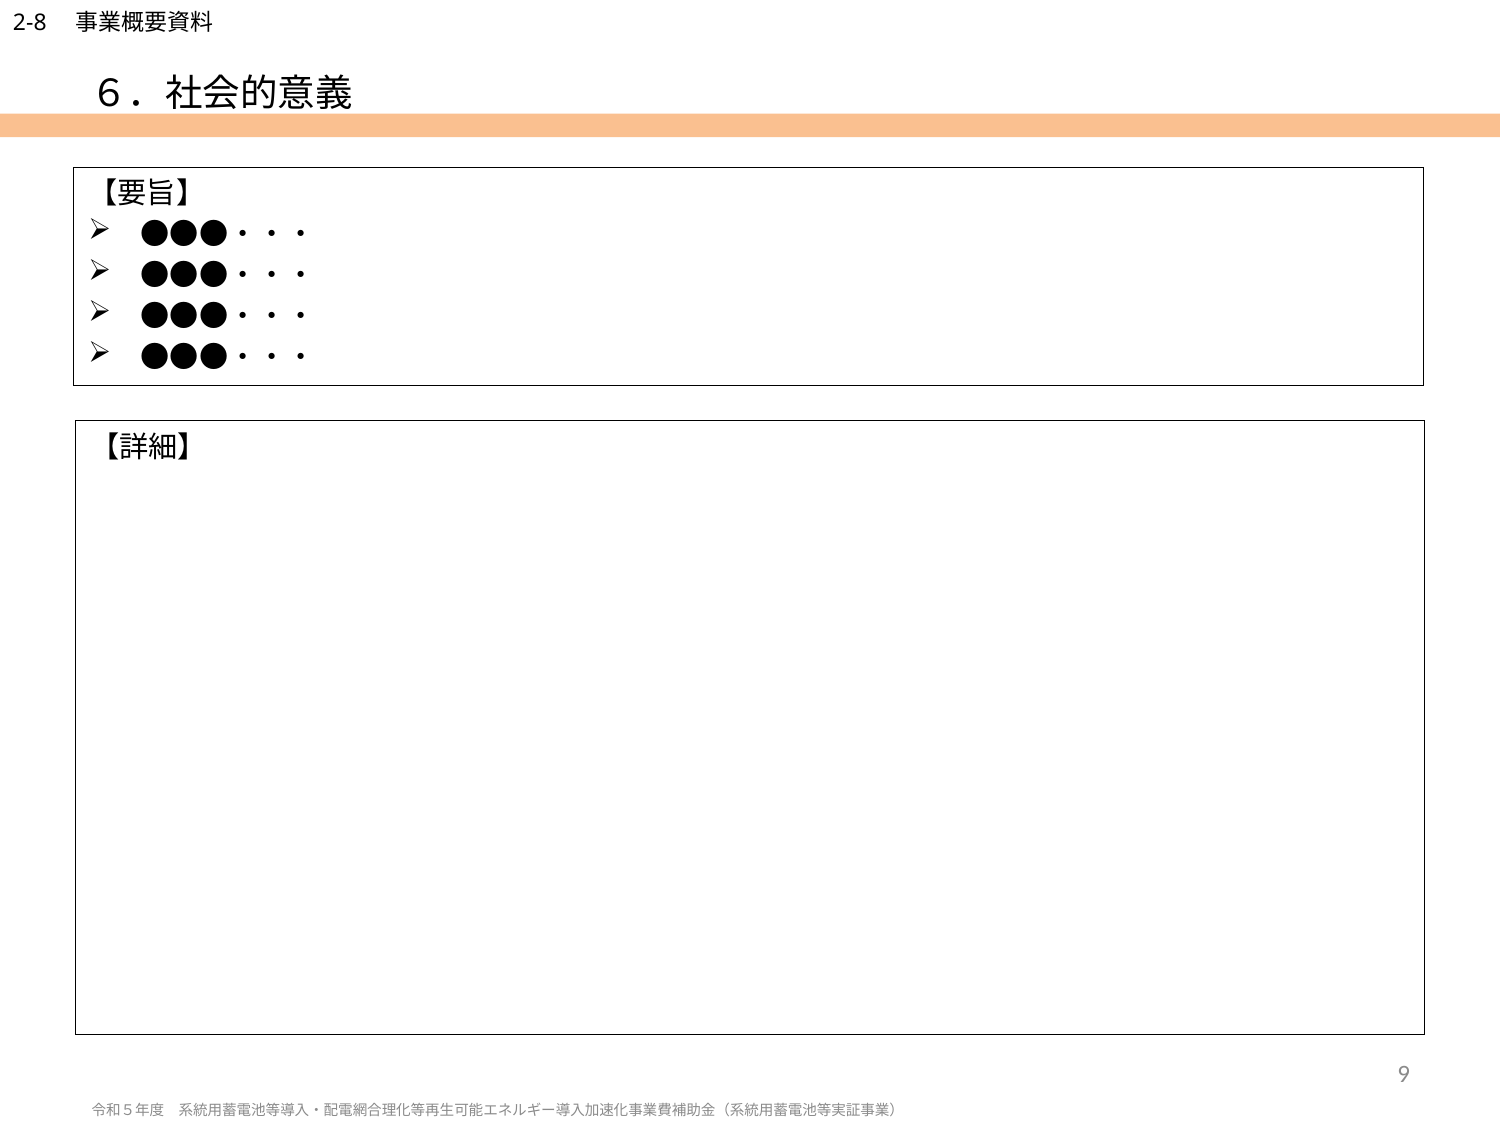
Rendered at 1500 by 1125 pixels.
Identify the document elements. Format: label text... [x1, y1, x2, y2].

list 【要旨】 ●●●・・・ ●●●・・・ ●●●・・・ ●●●・・・ [73, 167, 1424, 386]
slide_number 9 [1074, 1042, 1425, 1103]
list 【詳細】 [75, 420, 1425, 1035]
title ６．社会的意義 [75, 45, 1425, 138]
